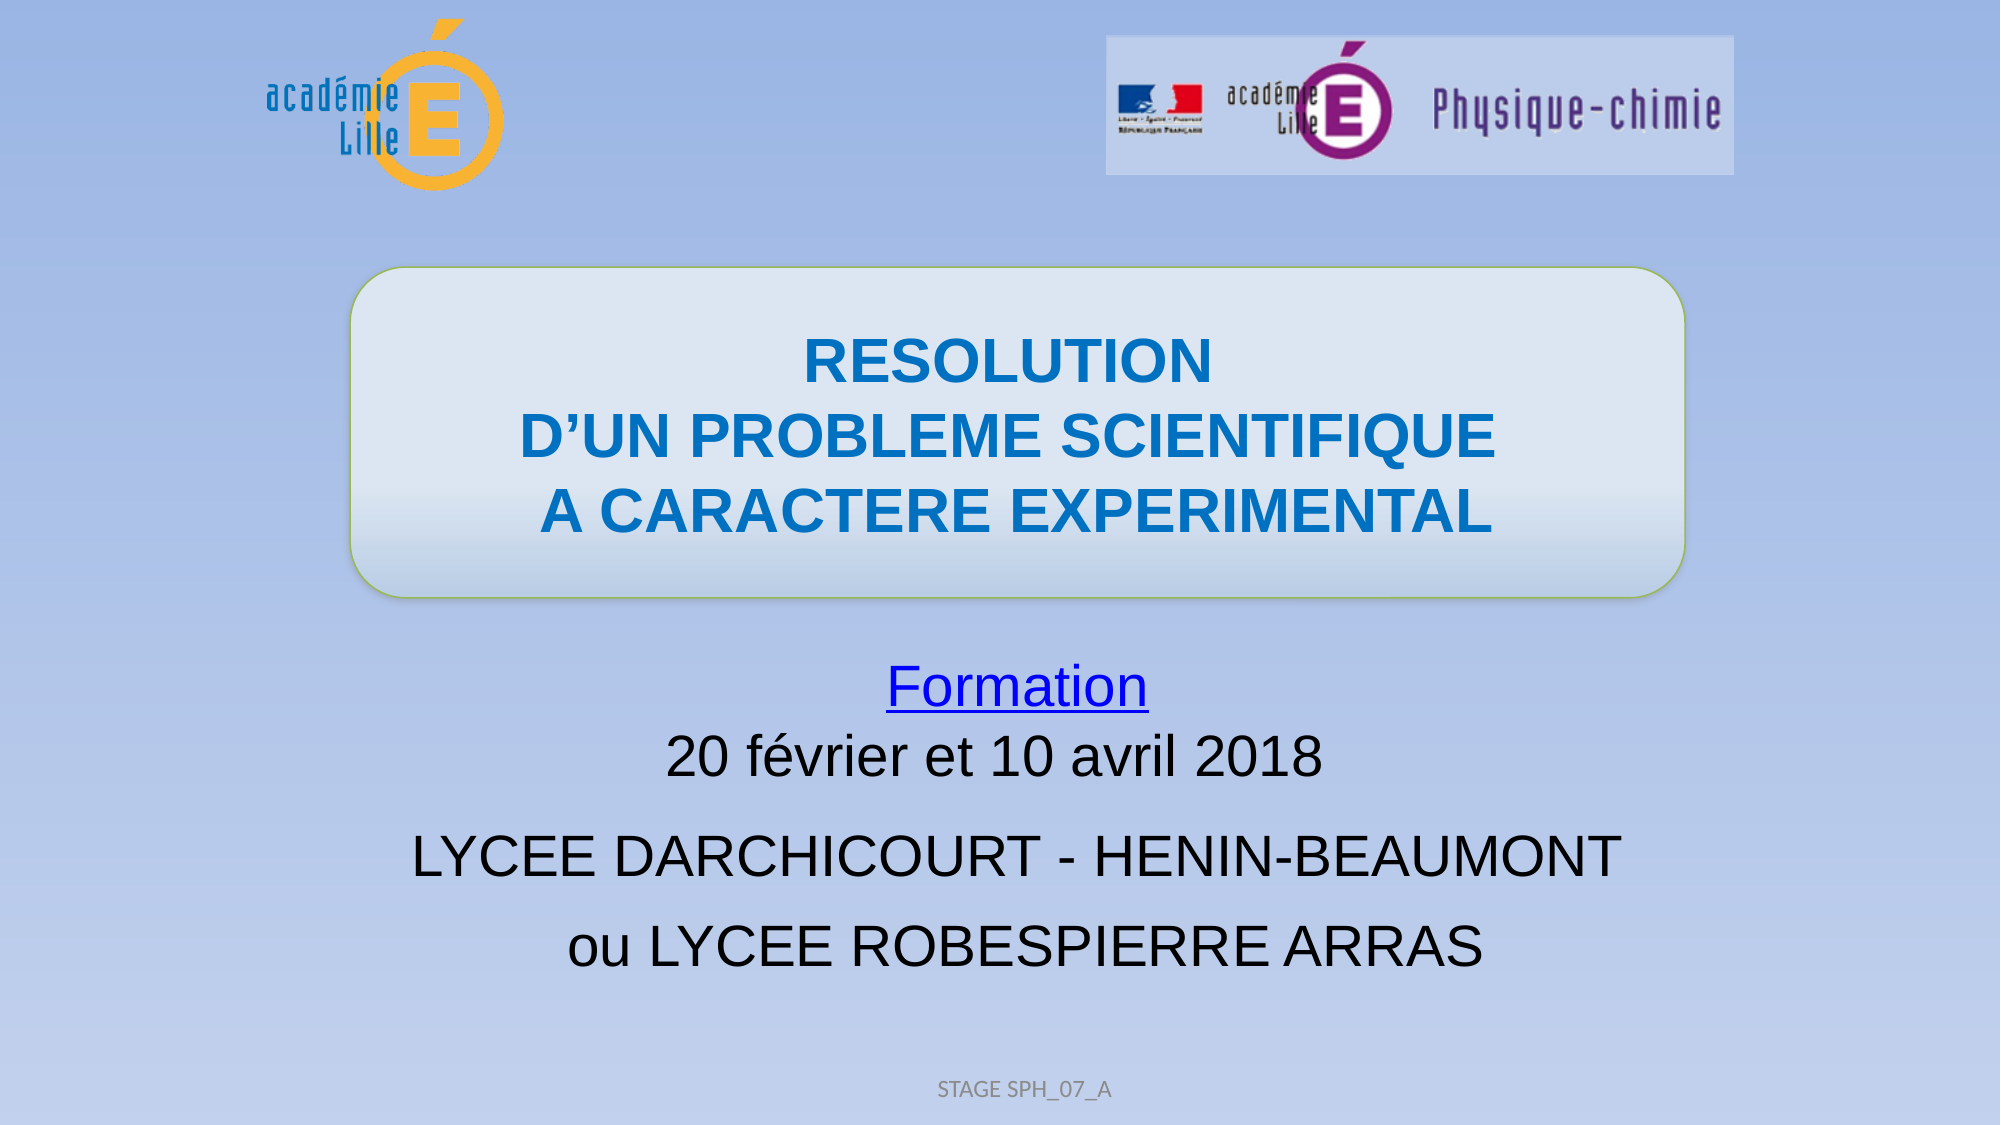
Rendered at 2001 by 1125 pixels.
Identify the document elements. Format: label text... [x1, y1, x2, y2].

picture [267, 18, 505, 191]
text_box Formation 20 février et 10 avril 2018 LYCEE DARCHICOURT - HENIN-BEAUMONT ou LYCEE ROBESPIERRE ARRAS [314, 550, 1721, 1031]
text_box STAGE SPH_07_A [787, 1057, 1263, 1118]
text_box RESOLUTION D’UN PROBLEME SCIENTIFIQUE A CARACTERE EXPERIMENTAL [350, 267, 1686, 598]
picture [1106, 34, 1735, 175]
